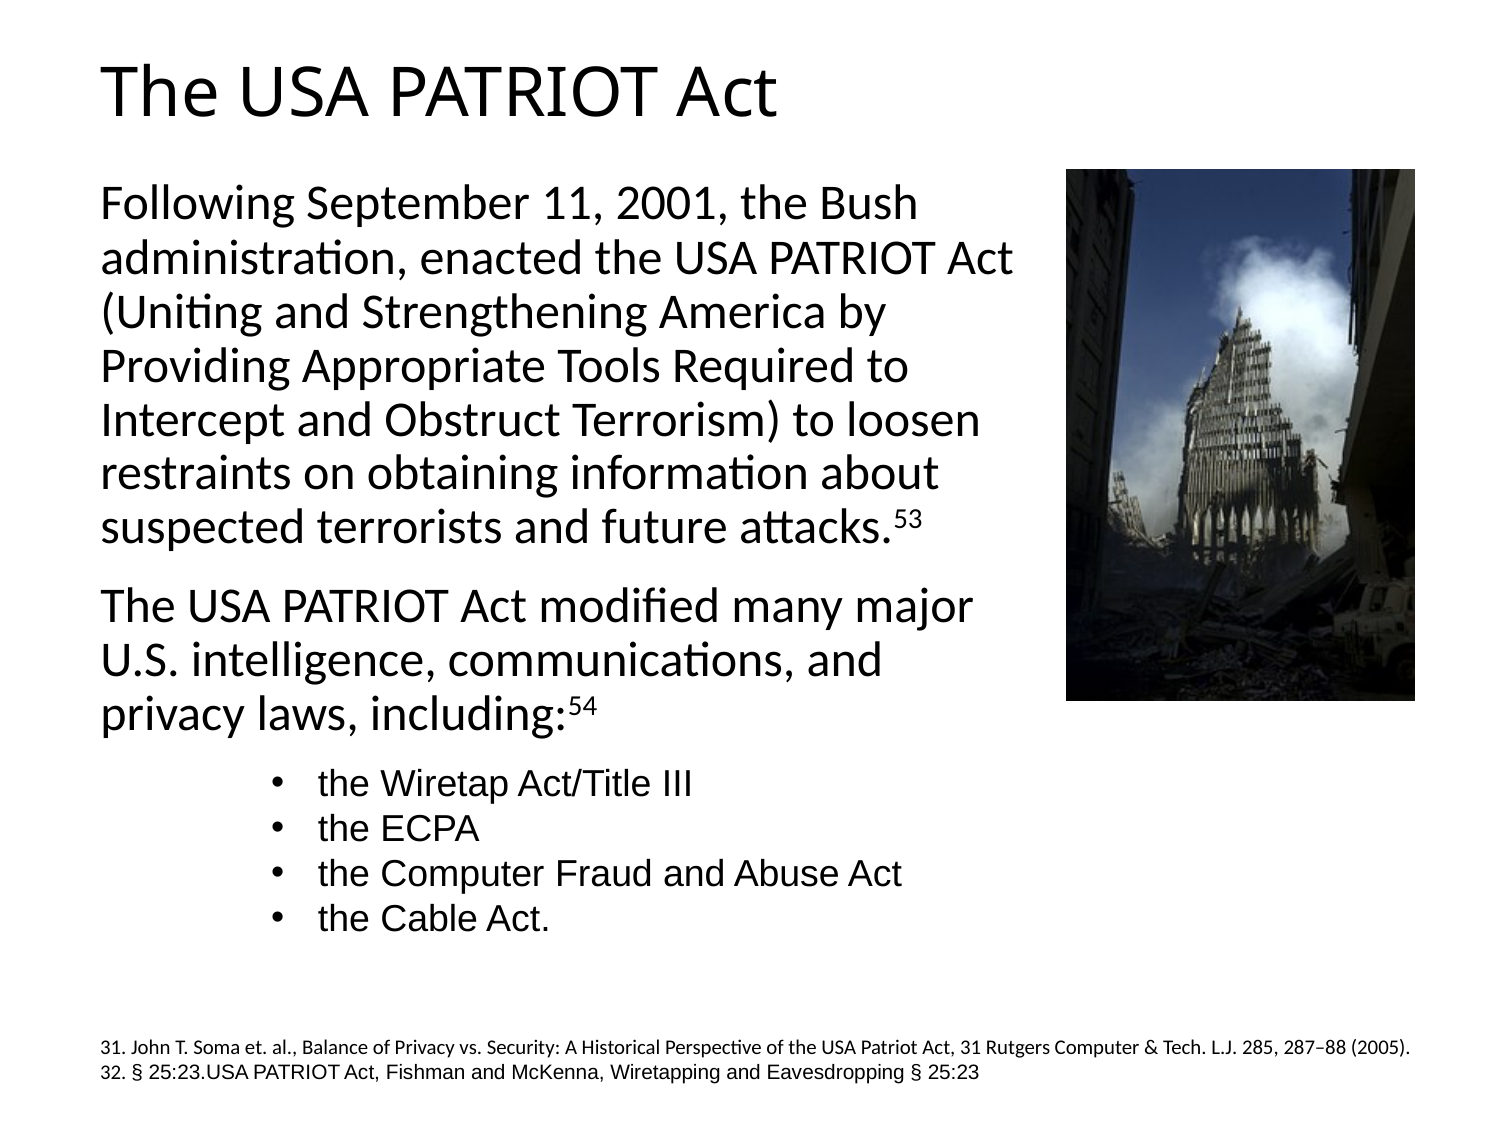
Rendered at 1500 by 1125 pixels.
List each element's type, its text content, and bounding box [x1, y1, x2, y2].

text_box the Wiretap Act/Title III the ECPA the Computer Fraud and Abuse Act the Cable Act. [256, 751, 1415, 1026]
text_box 31. John T. Soma et. al., Balance of Privacy vs. Security: A Historical Perspective of the USA Patriot Act, 31 Rutgers Computer & Tech. L.J. 285, 287–88 (2005). 32. § 25:23.USA PATRIOT Act, Fishman and McKenna, Wiretapping and Eavesdropping § 25:23 [85, 1026, 1454, 1092]
title The USA PATRIOT Act [85, 18, 1380, 170]
list Following September 11, 2001, the Bush administration, enacted the USA PATRIOT Act (Uniting and Strengthening America by Providing Appropriate Tools Required to Intercept and Obstruct Terrorism) to loosen restraints on obtaining information about suspected terrorists and future attacks.53 The USA PATRIOT Act modified many major U.S. intelligence, communications, and privacy laws, including:54 [85, 169, 1031, 753]
picture [1066, 169, 1415, 701]
